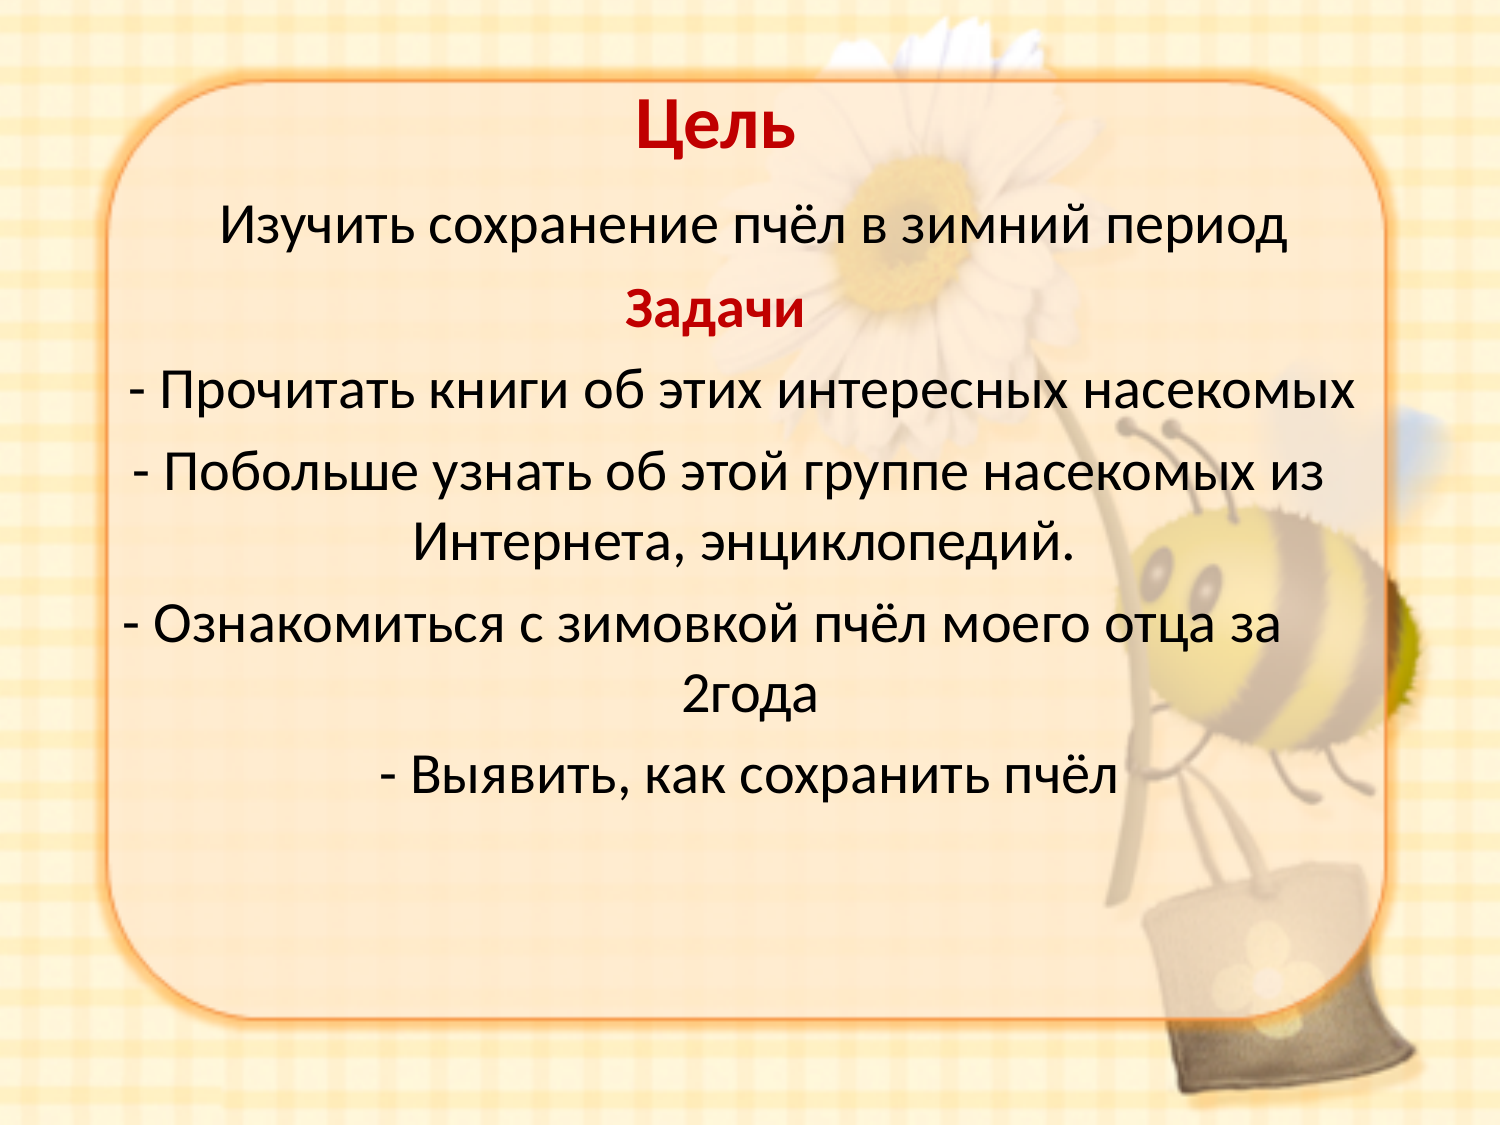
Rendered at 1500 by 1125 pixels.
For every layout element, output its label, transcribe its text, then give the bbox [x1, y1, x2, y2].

picture [0, 0, 1500, 1125]
list Цель Изучить сохранение пчёл в зимний период Задачи - Прочитать книги об этих интересных насекомых - Побольше узнать об этой группе насекомых из Интернета, энциклопедий. - Ознакомиться с зимовкой пчёл моего отца за 2года - Выявить, как сохранить пчёл [41, 66, 1392, 809]
